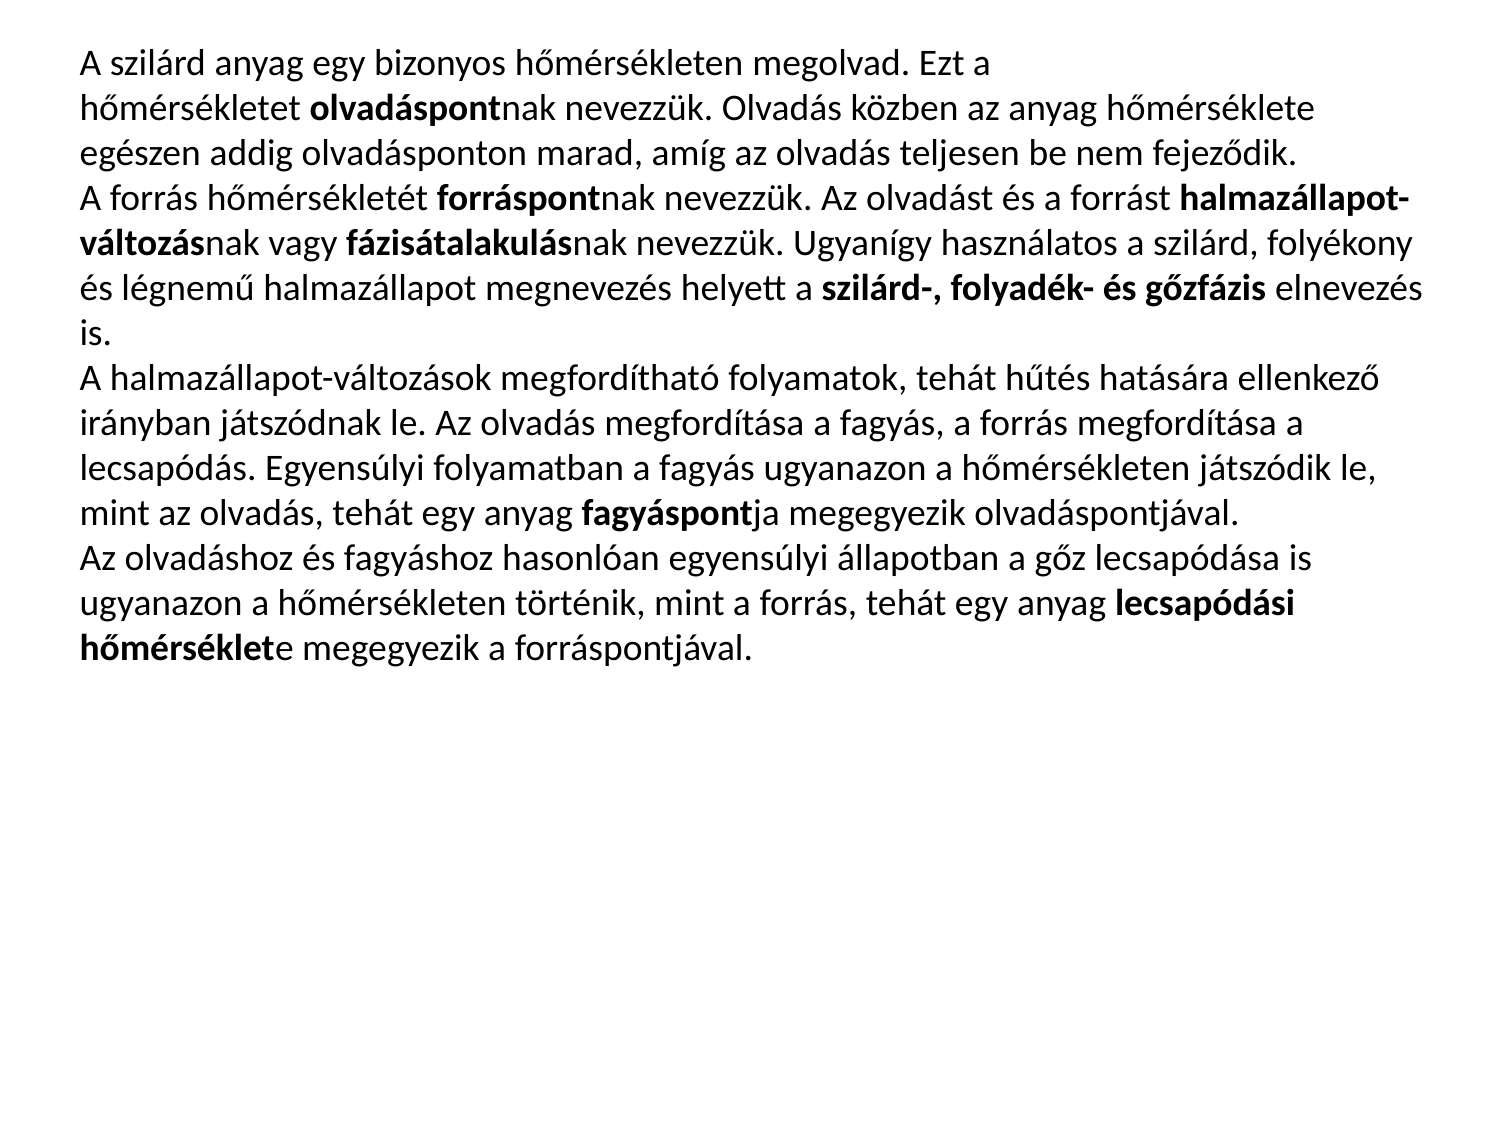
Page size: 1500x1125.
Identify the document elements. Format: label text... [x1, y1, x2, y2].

text_box A szilárd anyag egy bizonyos hőmérsékleten megolvad. Ezt a hőmérsékletet olvadáspontnak nevezzük. Olvadás közben az anyag hőmérséklete egészen addig olvadásponton marad, amíg az olvadás teljesen be nem fejeződik. A forrás hőmérsékletét forráspontnak nevezzük. Az olvadást és a forrást halmazállapot-változásnak vagy fázisátalakulásnak nevezzük. Ugyanígy használatos a szilárd, folyékony és légnemű halmazállapot megnevezés helyett a szilárd-, folyadék- és gőzfázis elnevezés is. A halmazállapot-változások megfordítható folyamatok, tehát hűtés hatására ellenkező irányban játszódnak le. Az olvadás megfordítása a fagyás, a forrás megfordítása a lecsapódás. Egyensúlyi folyamatban a fagyás ugyanazon a hőmérsékleten játszódik le, mint az olvadás, tehát egy anyag fagyáspontja megegyezik olvadáspontjával. Az olvadáshoz és fagyáshoz hasonlóan egyensúlyi állapotban a gőz lecsapódása is ugyanazon a hőmérsékleten történik, mint a forrás, tehát egy anyag lecsapódási hőmérséklete megegyezik a forráspontjával. [64, 30, 1453, 721]
